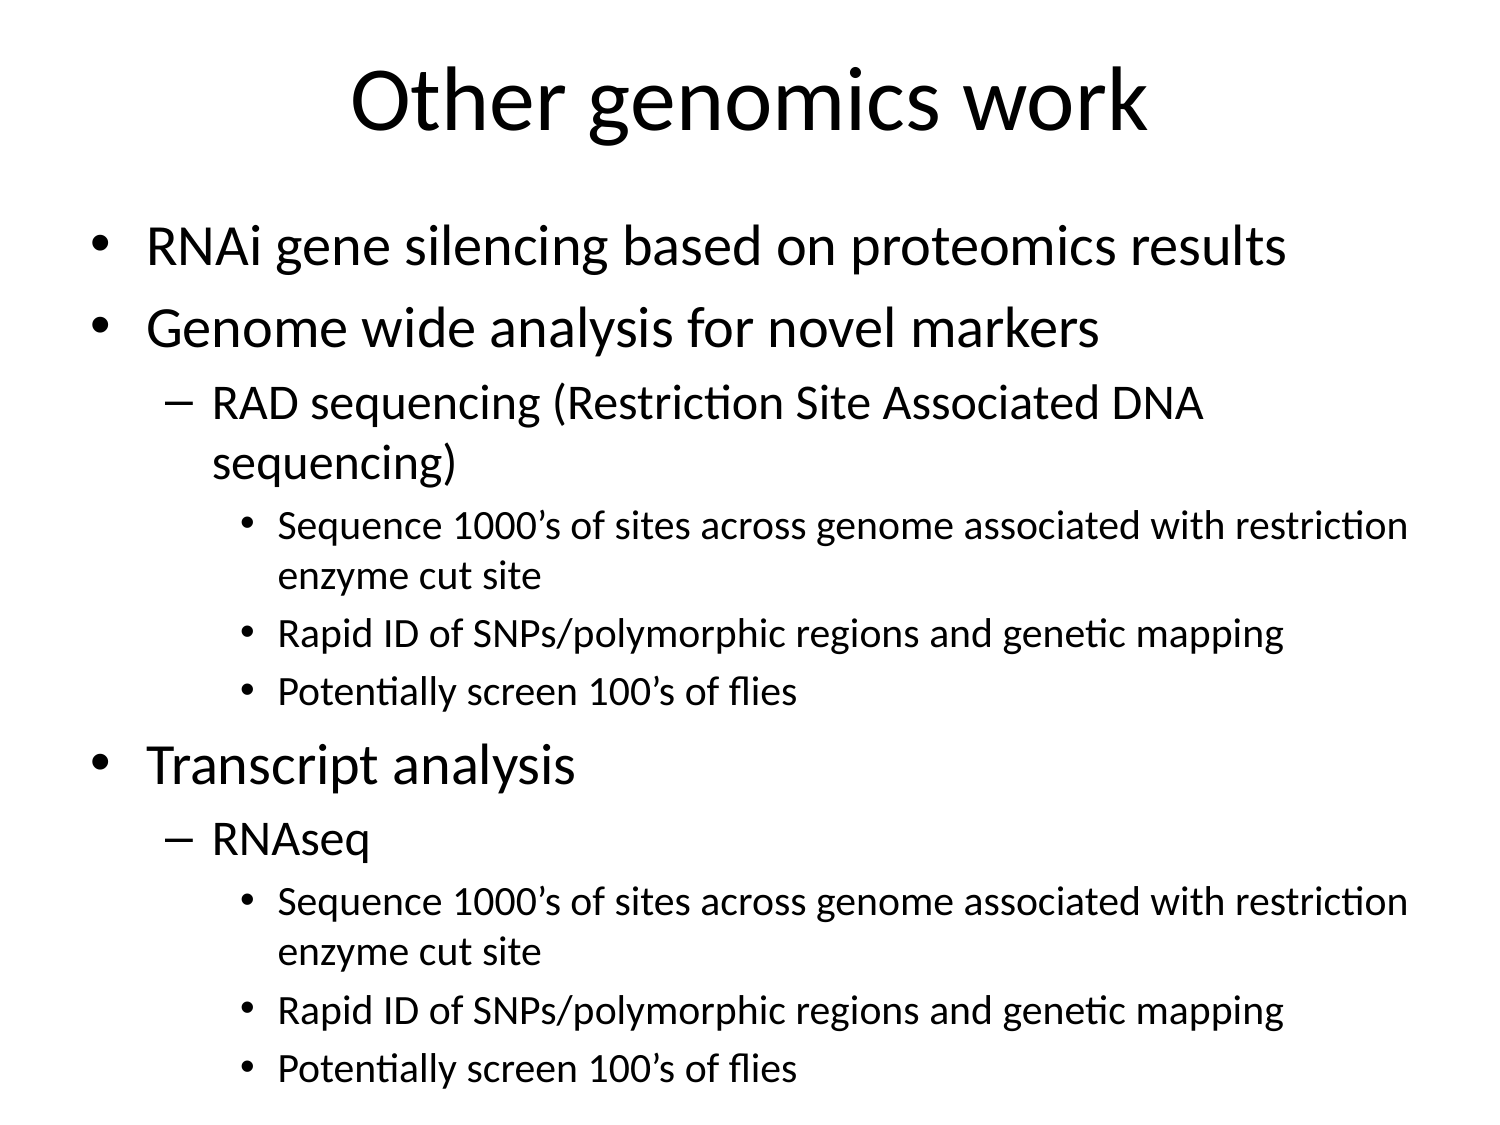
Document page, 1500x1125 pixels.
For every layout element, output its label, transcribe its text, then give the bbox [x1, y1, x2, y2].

title Other genomics work [74, 0, 1426, 188]
list RNAi gene silencing based on proteomics results Genome wide analysis for novel markers RAD sequencing (Restriction Site Associated DNA sequencing) Sequence 1000’s of sites across genome associated with restriction enzyme cut site Rapid ID of SNPs/polymorphic regions and genetic mapping Potentially screen 100’s of flies Transcript analysis RNAseq Sequence 1000’s of sites across genome associated with restriction enzyme cut site Rapid ID of SNPs/polymorphic regions and genetic mapping Potentially screen 100’s of flies [74, 199, 1426, 1125]
